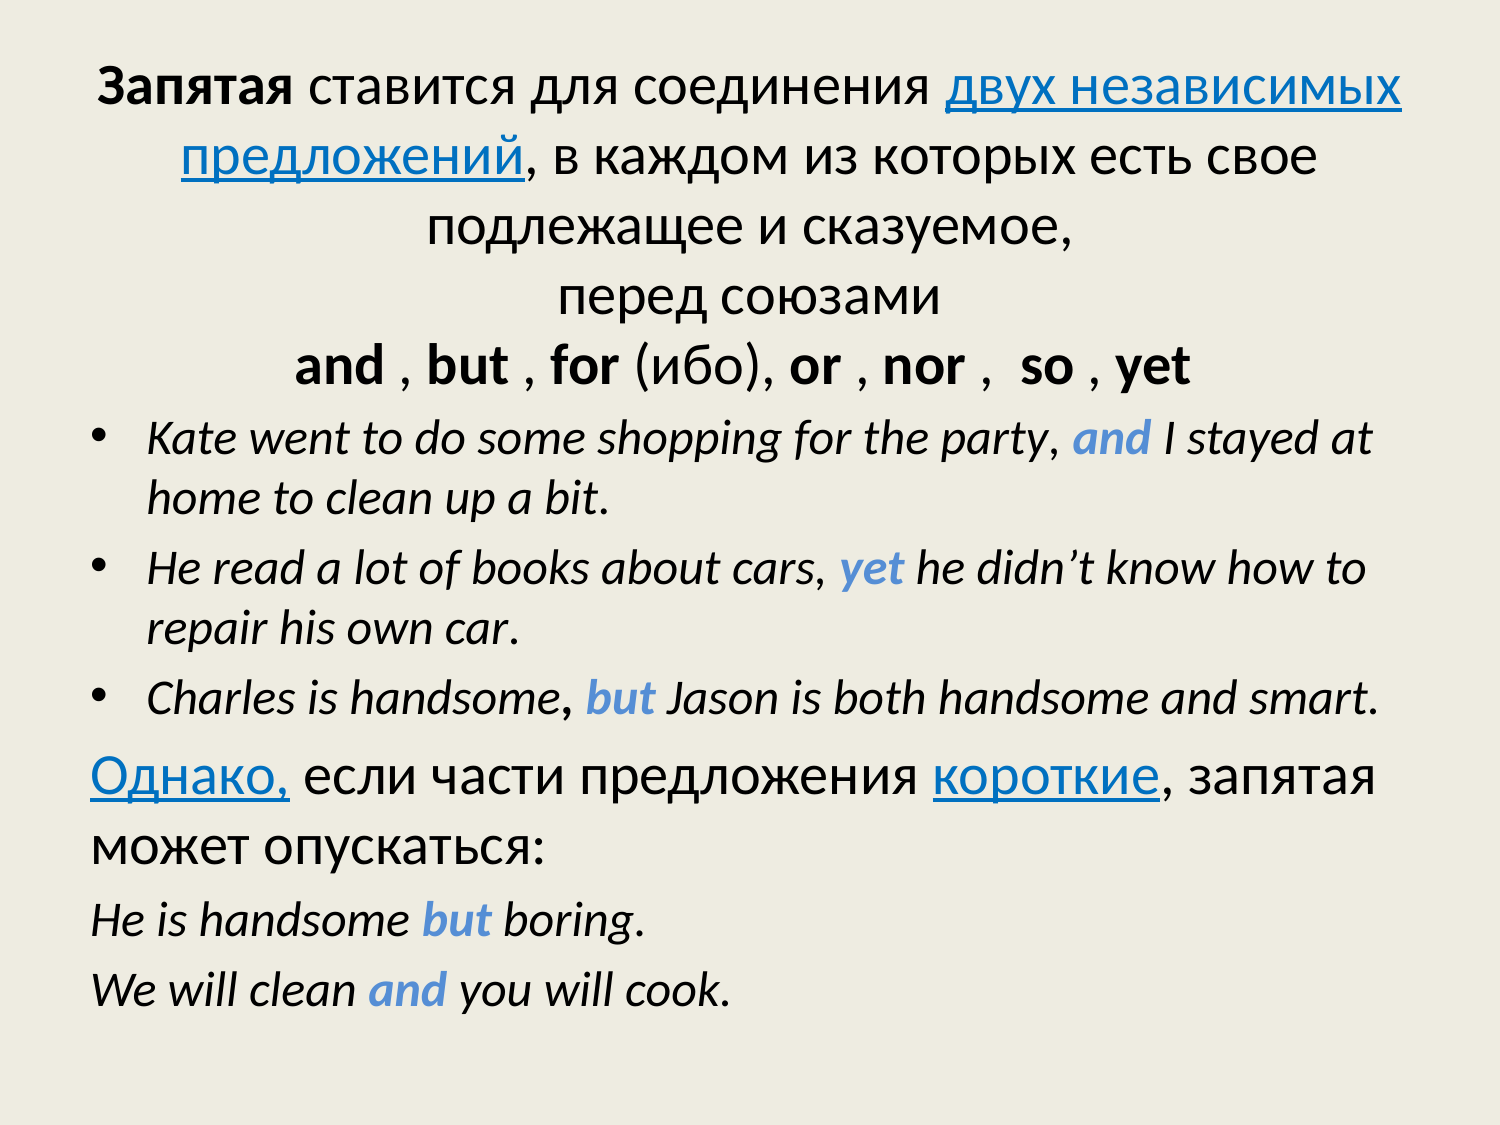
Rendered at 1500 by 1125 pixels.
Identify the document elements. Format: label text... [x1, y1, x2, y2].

list Kate went to do some shopping for the party, and I stayed at home to clean up a bit. He read a lot of books about cars, yet he didn’t know how to repair his own car. Charles is handsome, but Jason is both handsome and smart. Однако, если части предложения короткие, запятая может опускаться: He is handsome but boring. We will clean and you will cook. [75, 397, 1425, 1059]
title Запятая ставится для соединения двух независимых предложений, в каждом из которых есть свое подлежащее и сказуемое, перед союзами and , but , for (ибо), or , nor , so , yet [75, 45, 1425, 397]
